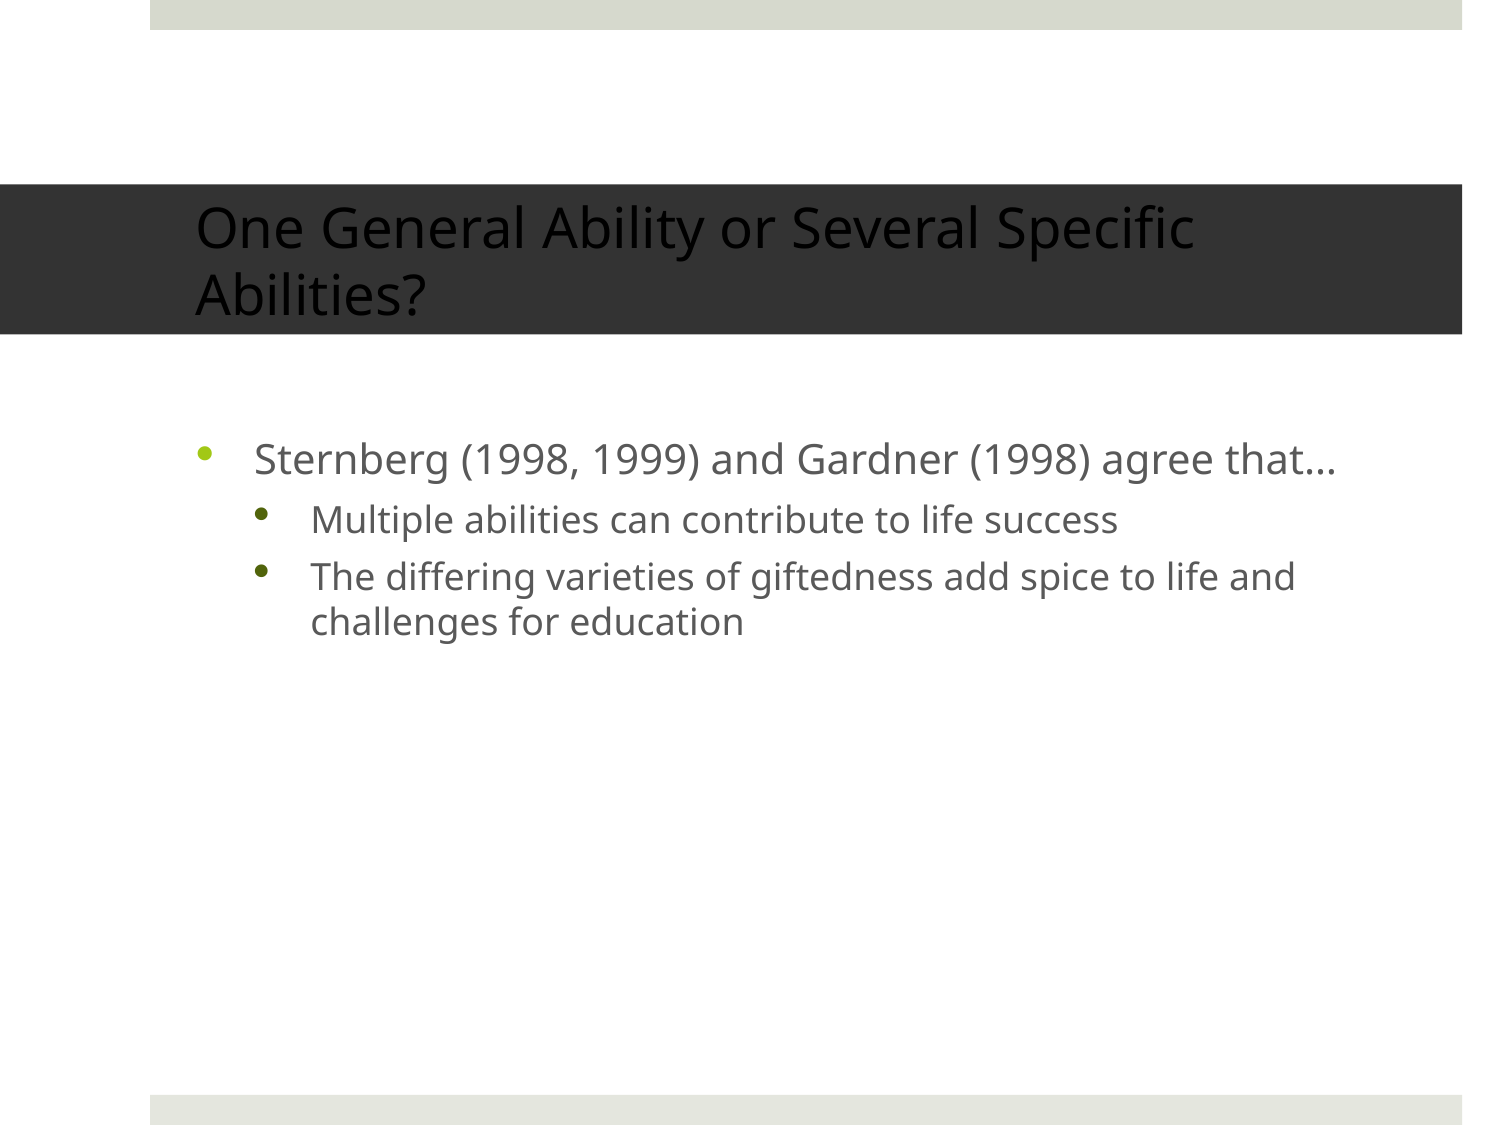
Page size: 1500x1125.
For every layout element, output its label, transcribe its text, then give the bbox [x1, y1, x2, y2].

list Sternberg (1998, 1999) and Gardner (1998) agree that… Multiple abilities can contribute to life success The differing varieties of giftedness add spice to life and challenges for education [182, 425, 1432, 1028]
title One General Ability or Several Specific Abilities? [0, 184, 1463, 335]
